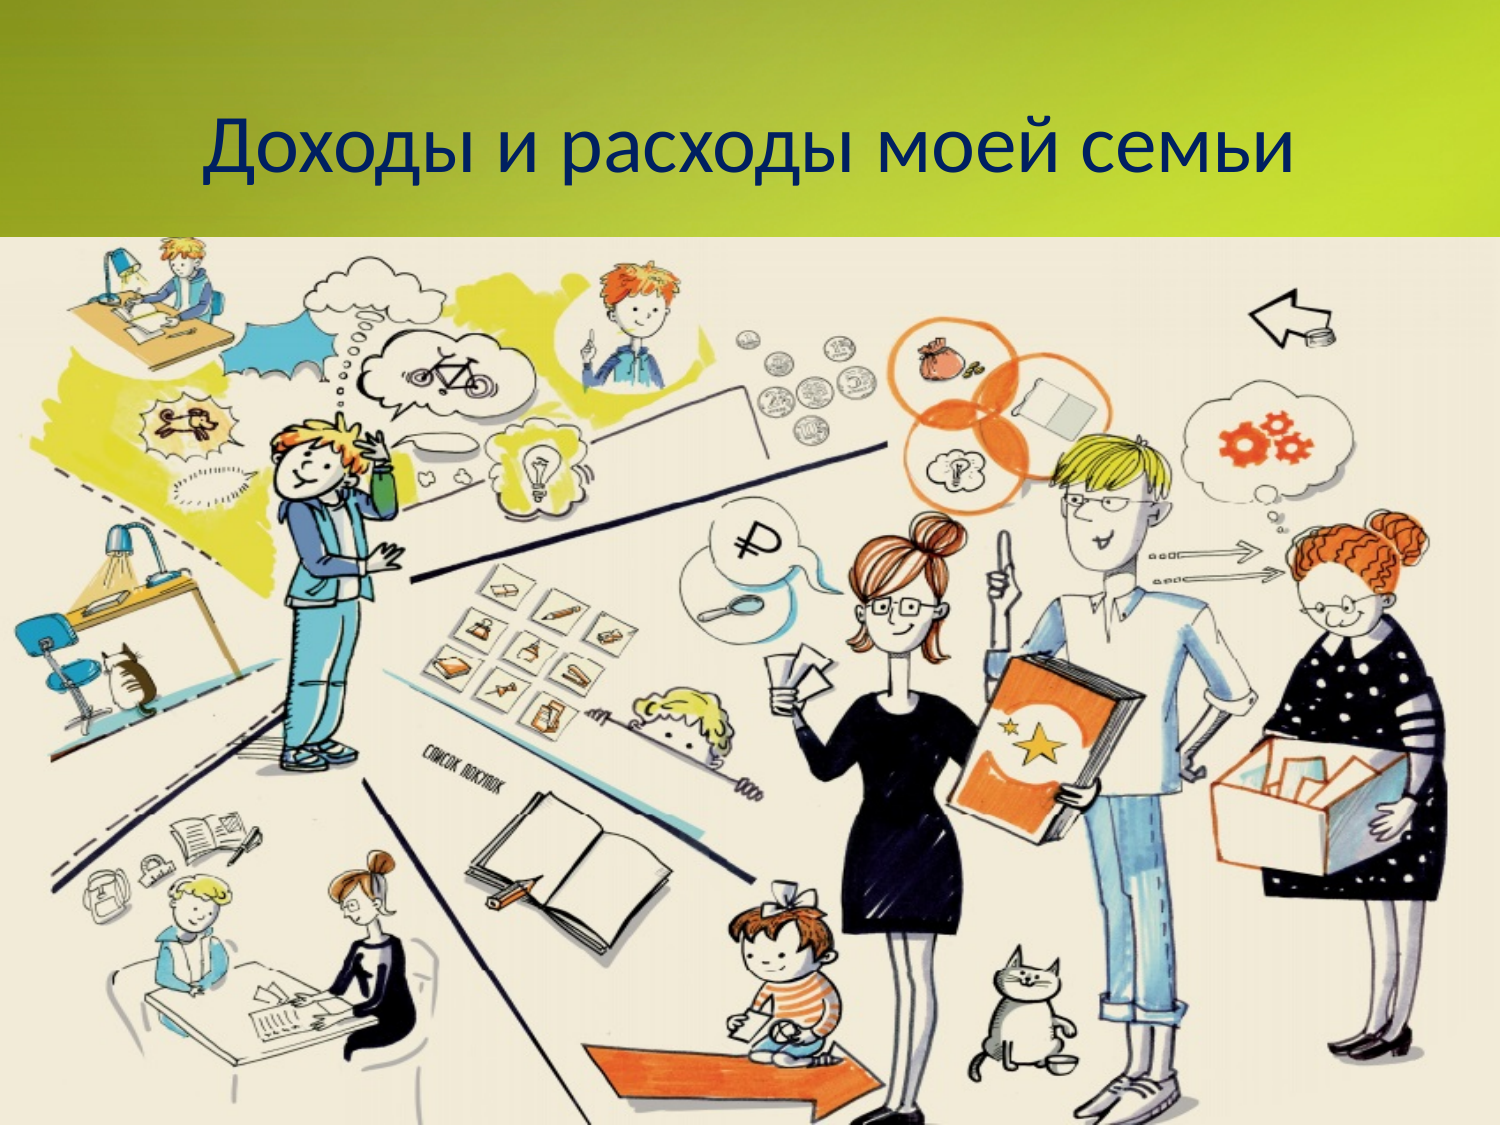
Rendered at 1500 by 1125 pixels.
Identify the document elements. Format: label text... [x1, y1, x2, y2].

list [0, 237, 1500, 1125]
picture [0, 0, 1500, 237]
title Доходы и расходы моей семьи [75, 45, 1425, 233]
